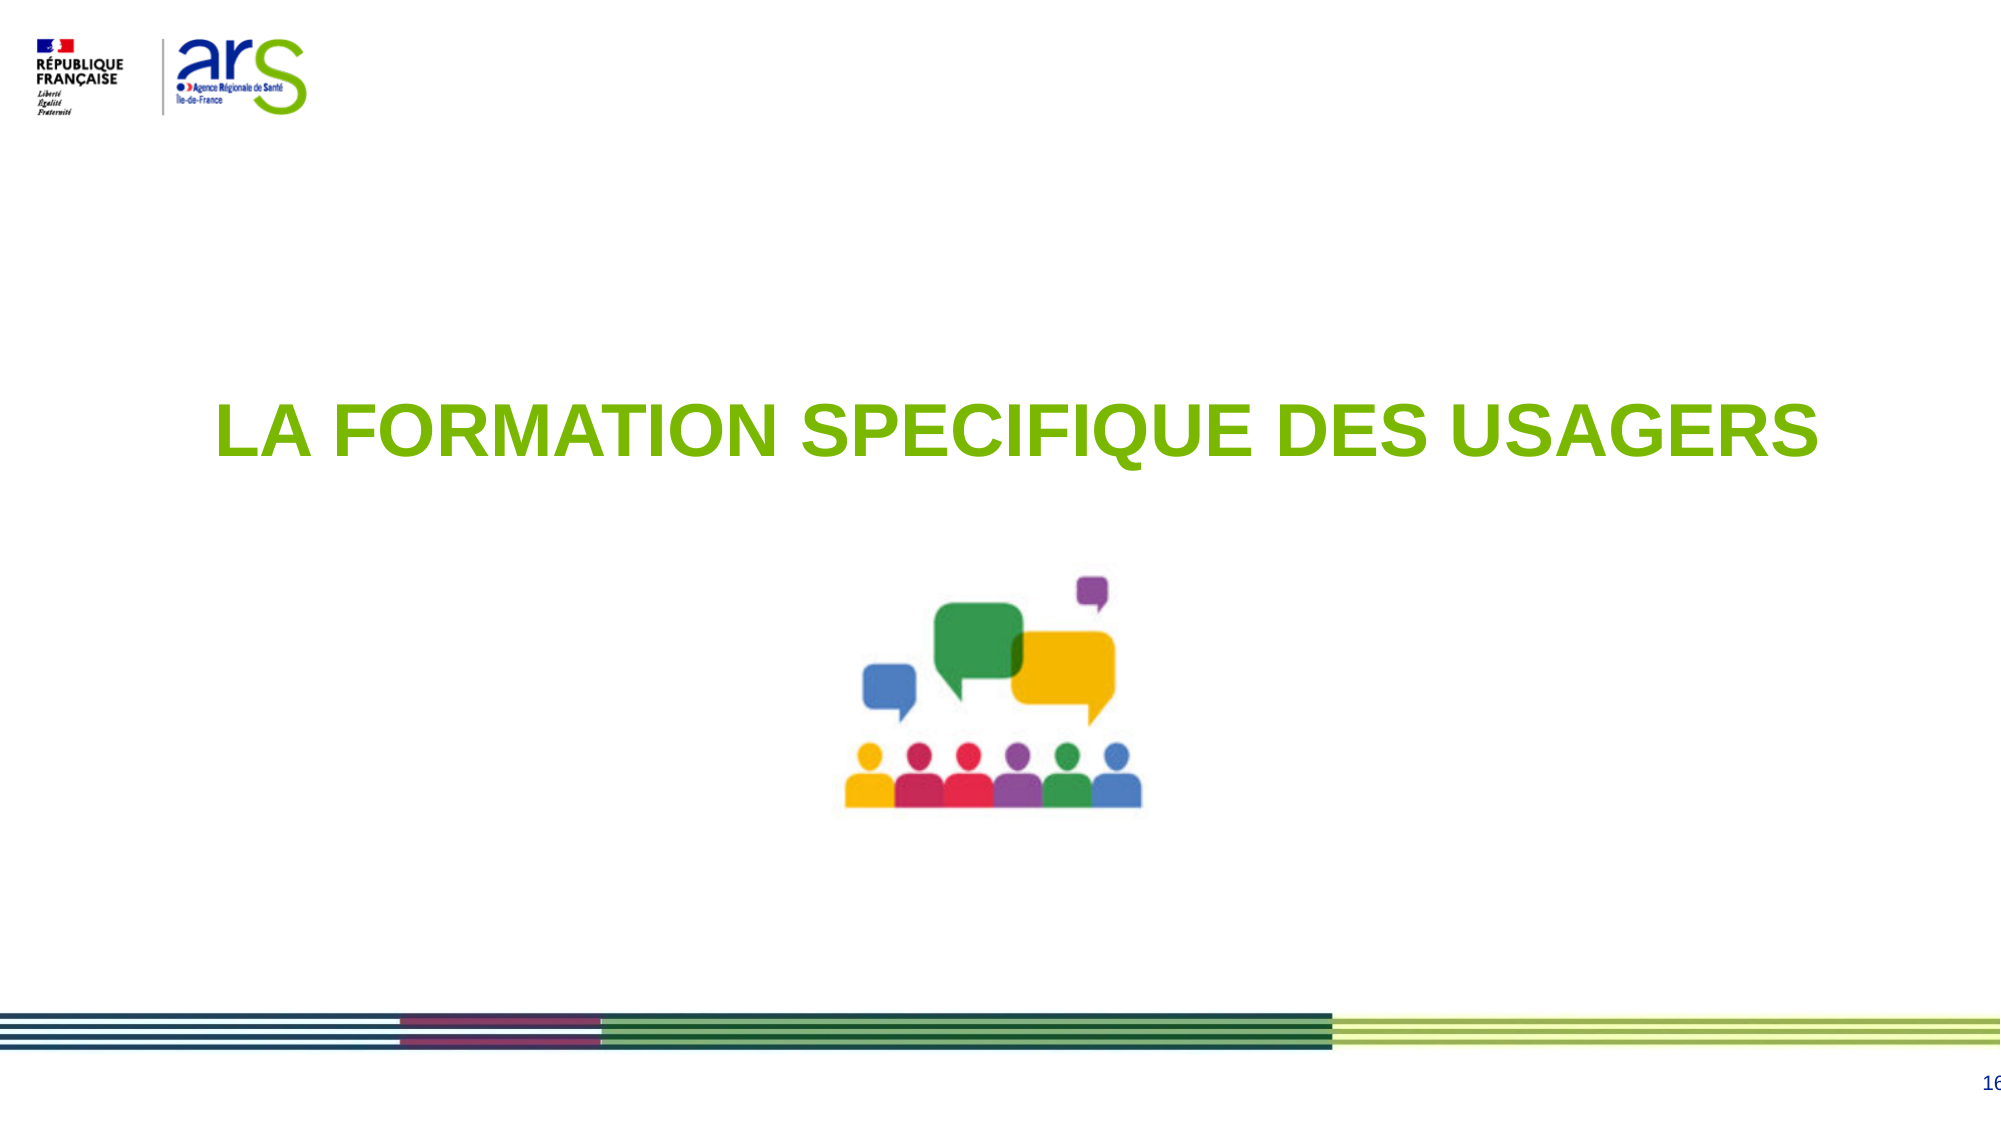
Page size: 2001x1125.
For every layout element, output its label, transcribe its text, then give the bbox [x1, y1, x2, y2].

picture [35, 37, 326, 118]
picture [0, 999, 2000, 1063]
picture [793, 543, 1190, 833]
text_box LA FORMATION SPECIFIQUE DES USAGERS [199, 373, 1858, 479]
